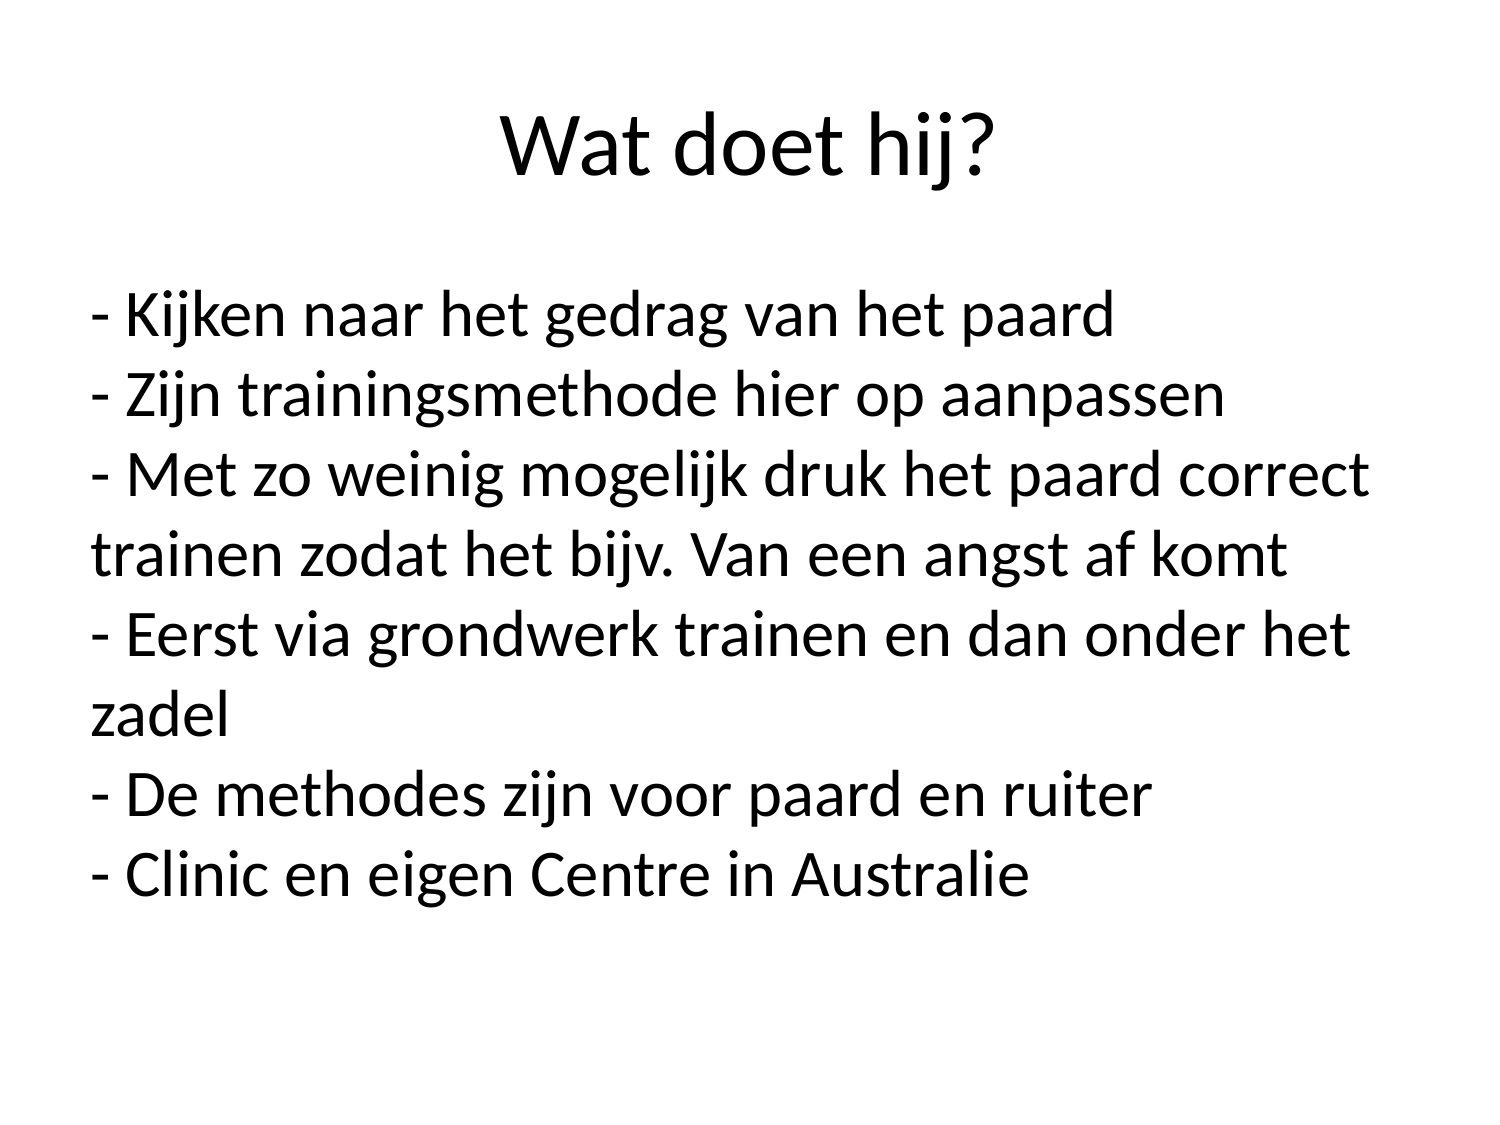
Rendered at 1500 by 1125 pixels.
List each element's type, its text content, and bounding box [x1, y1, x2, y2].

list - Kijken naar het gedrag van het paard - Zijn trainingsmethode hier op aanpassen - Met zo weinig mogelijk druk het paard correct trainen zodat het bijv. Van een angst af komt - Eerst via grondwerk trainen en dan onder het zadel - De methodes zijn voor paard en ruiter - Clinic en eigen Centre in Australie [75, 262, 1425, 1005]
title Wat doet hij? [75, 45, 1425, 233]
